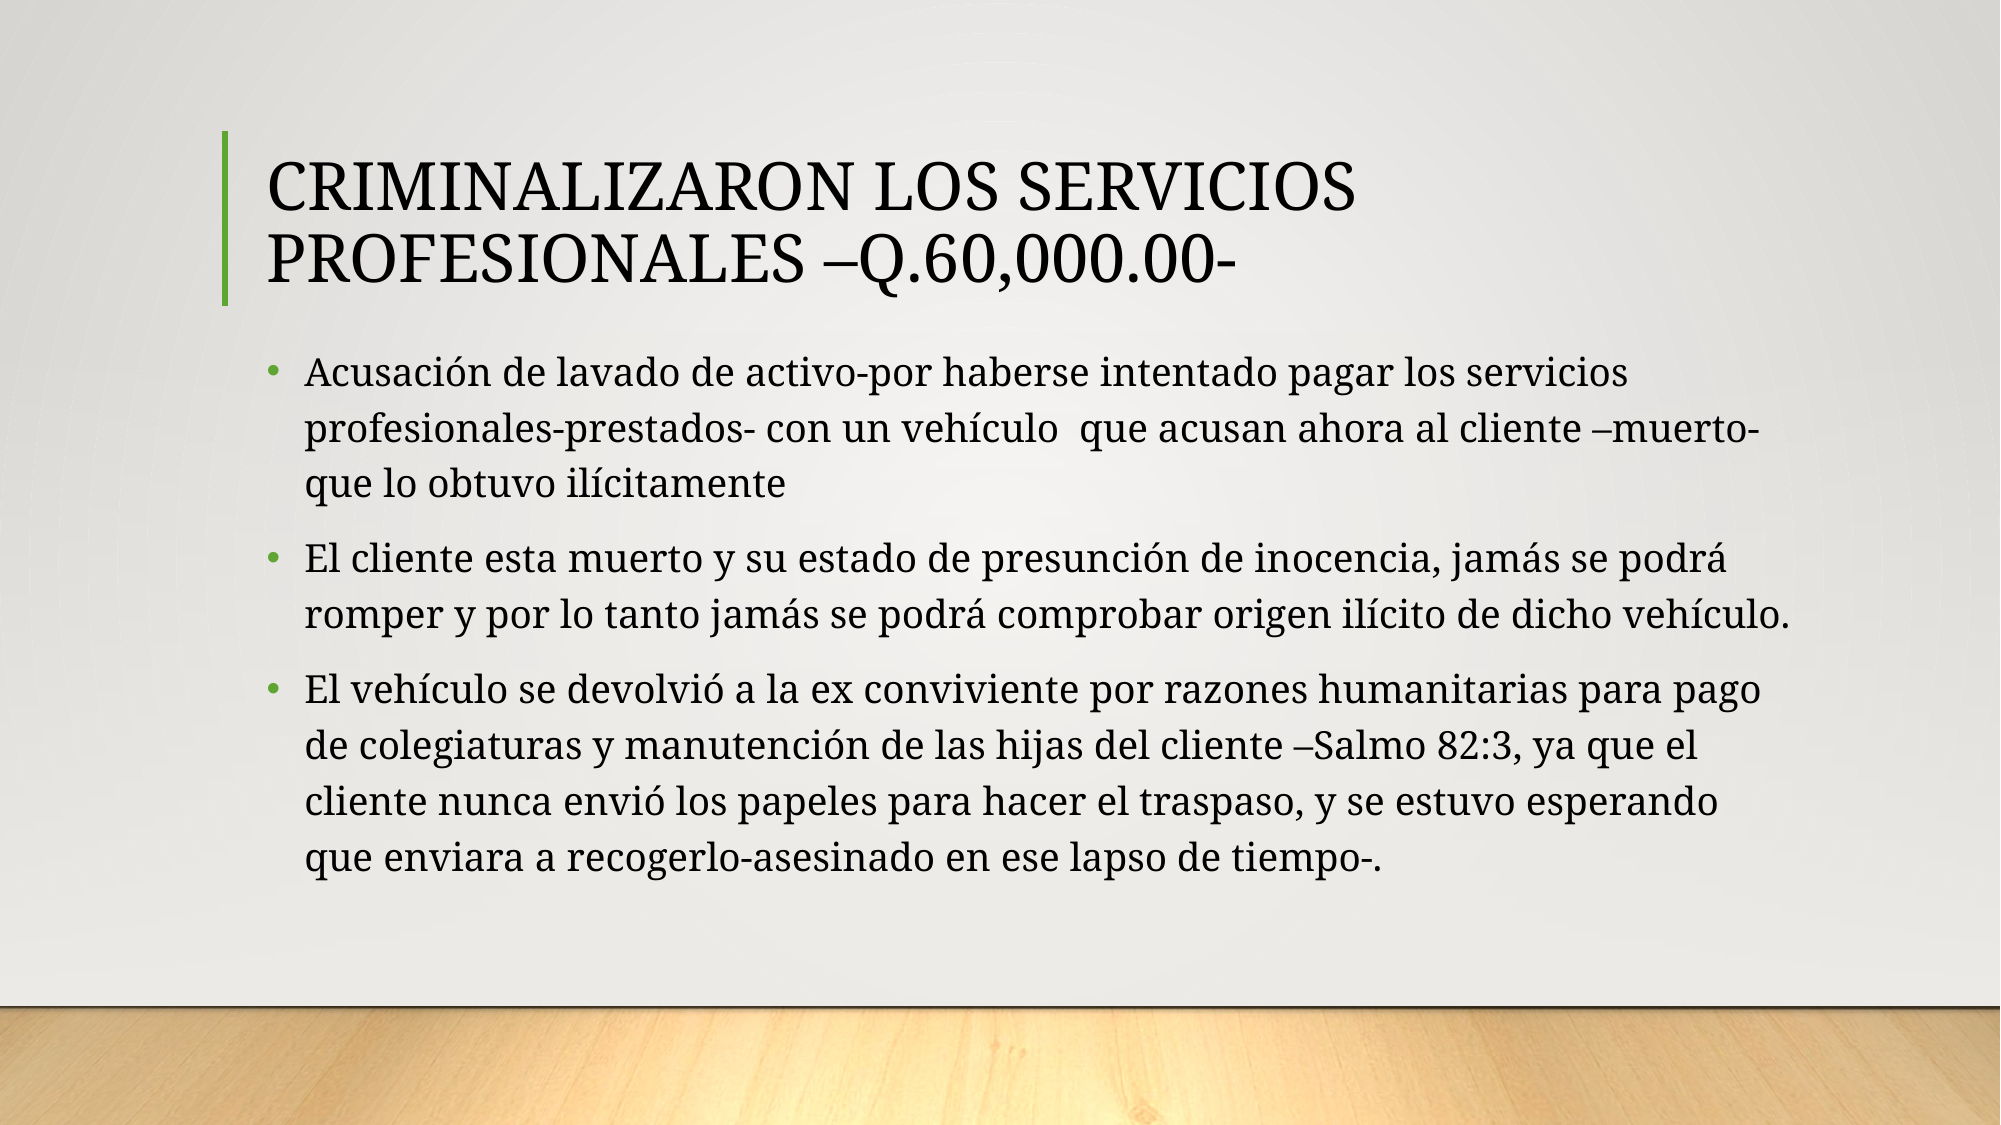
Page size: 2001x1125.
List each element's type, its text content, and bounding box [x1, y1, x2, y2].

picture [0, 1006, 2000, 1125]
title CRIMINALIZARON LOS SERVICIOS PROFESIONALES –Q.60,000.00- [251, 131, 1814, 305]
list Acusación de lavado de activo-por haberse intentado pagar los servicios profesionales-prestados- con un vehículo que acusan ahora al cliente –muerto- que lo obtuvo ilícitamente El cliente esta muerto y su estado de presunción de inocencia, jamás se podrá romper y por lo tanto jamás se podrá comprobar origen ilícito de dicho vehículo. El vehículo se devolvió a la ex conviviente por razones humanitarias para pago de colegiaturas y manutención de las hijas del cliente –Salmo 82:3, ya que el cliente nunca envió los papeles para hacer el traspaso, y se estuvo esperando que enviara a recogerlo-asesinado en ese lapso de tiempo-. [251, 330, 1814, 897]
